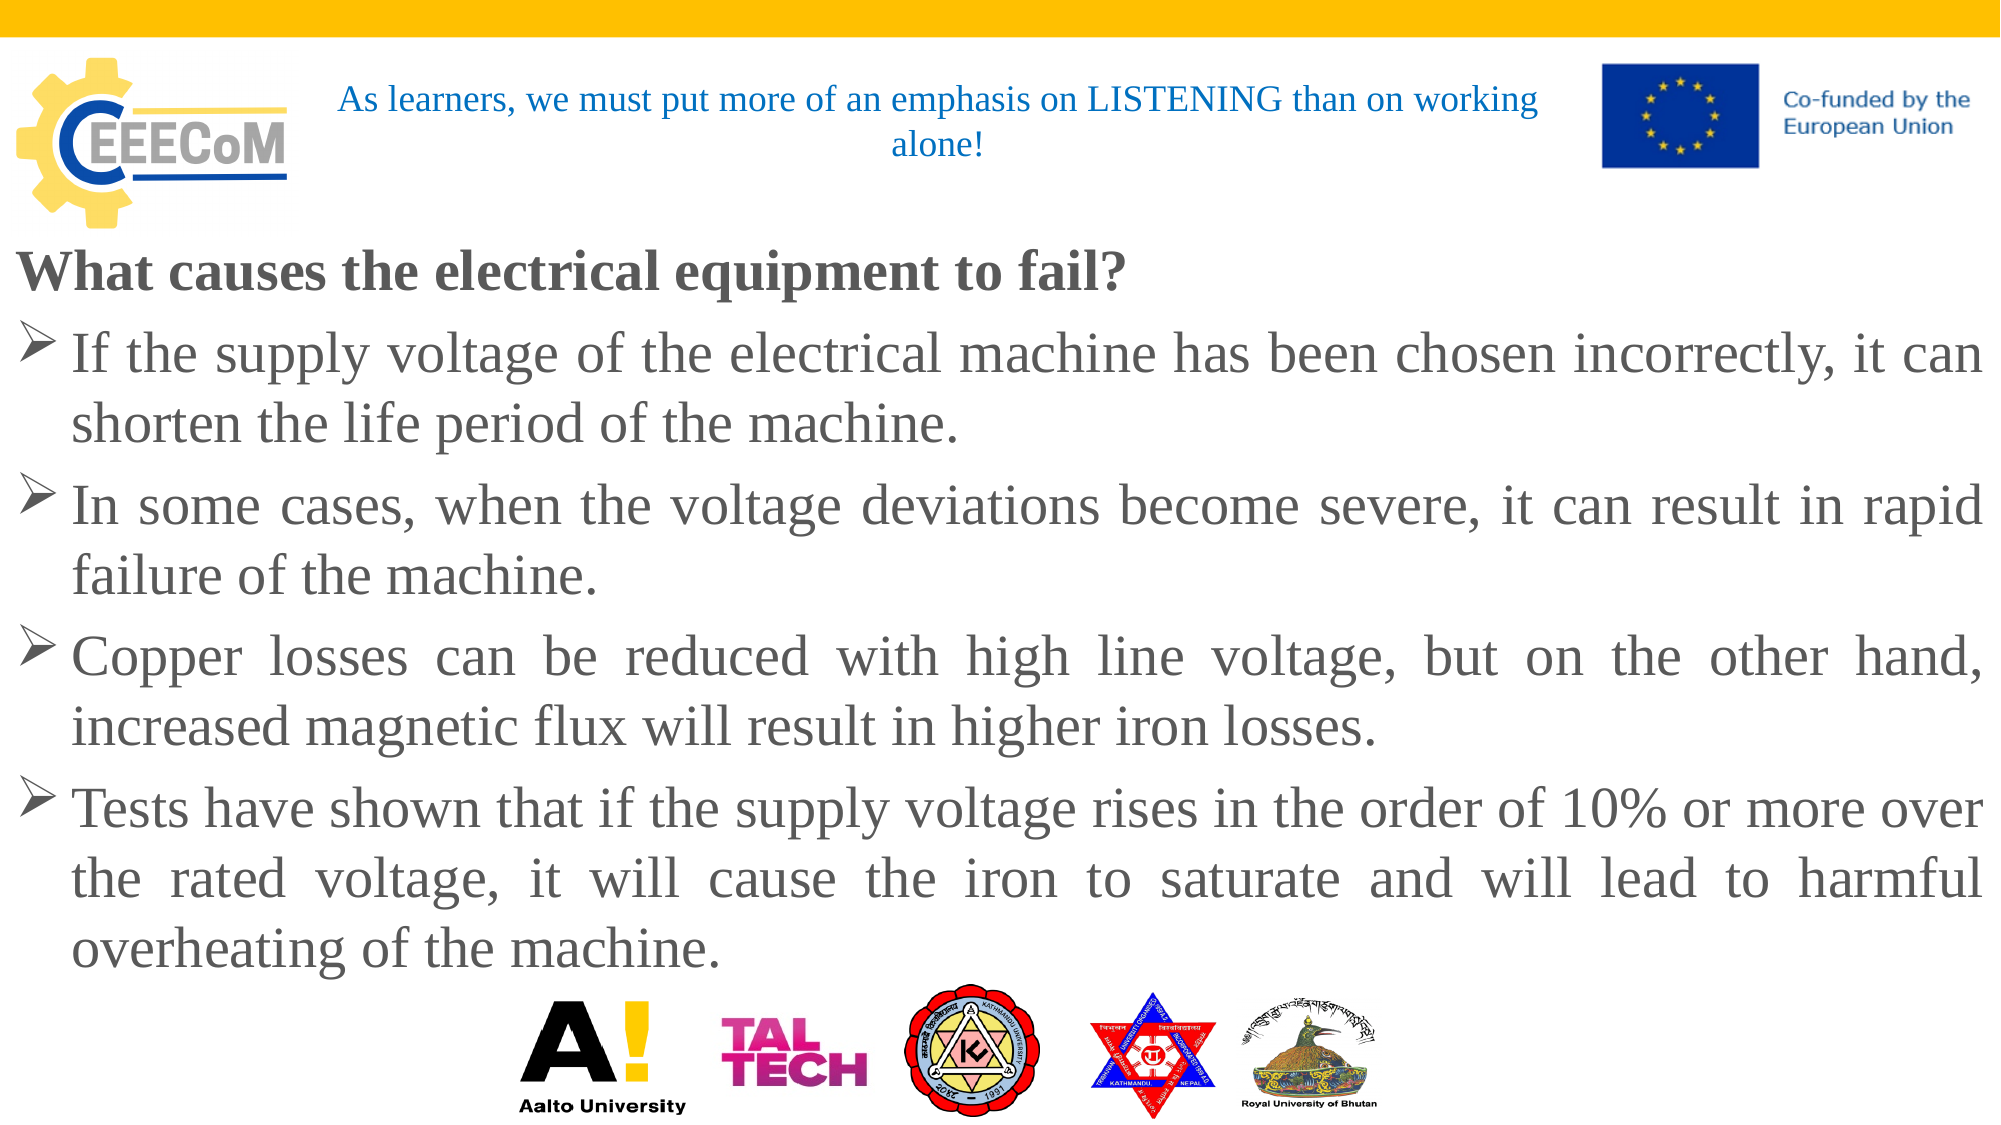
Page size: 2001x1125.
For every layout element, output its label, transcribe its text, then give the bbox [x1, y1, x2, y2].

title As learners, we must put more of an emphasis on LISTENING than on working alone! [312, 37, 1565, 201]
picture [1595, 46, 2000, 181]
picture [512, 984, 1382, 1125]
list What causes the electrical equipment to fail? If the supply voltage of the electrical machine has been chosen incorrectly, it can shorten the life period of the machine. In some cases, when the voltage deviations become severe, it can result in rapid failure of the machine. Copper losses can be reduced with high line voltage, but on the other hand, increased magnetic flux will result in higher iron losses. Tests have shown that if the supply voltage rises in the order of 10% or more over the rated voltage, it will cause the iron to saturate and will lead to harmful overheating of the machine. [0, 224, 2000, 975]
picture [11, 50, 299, 224]
